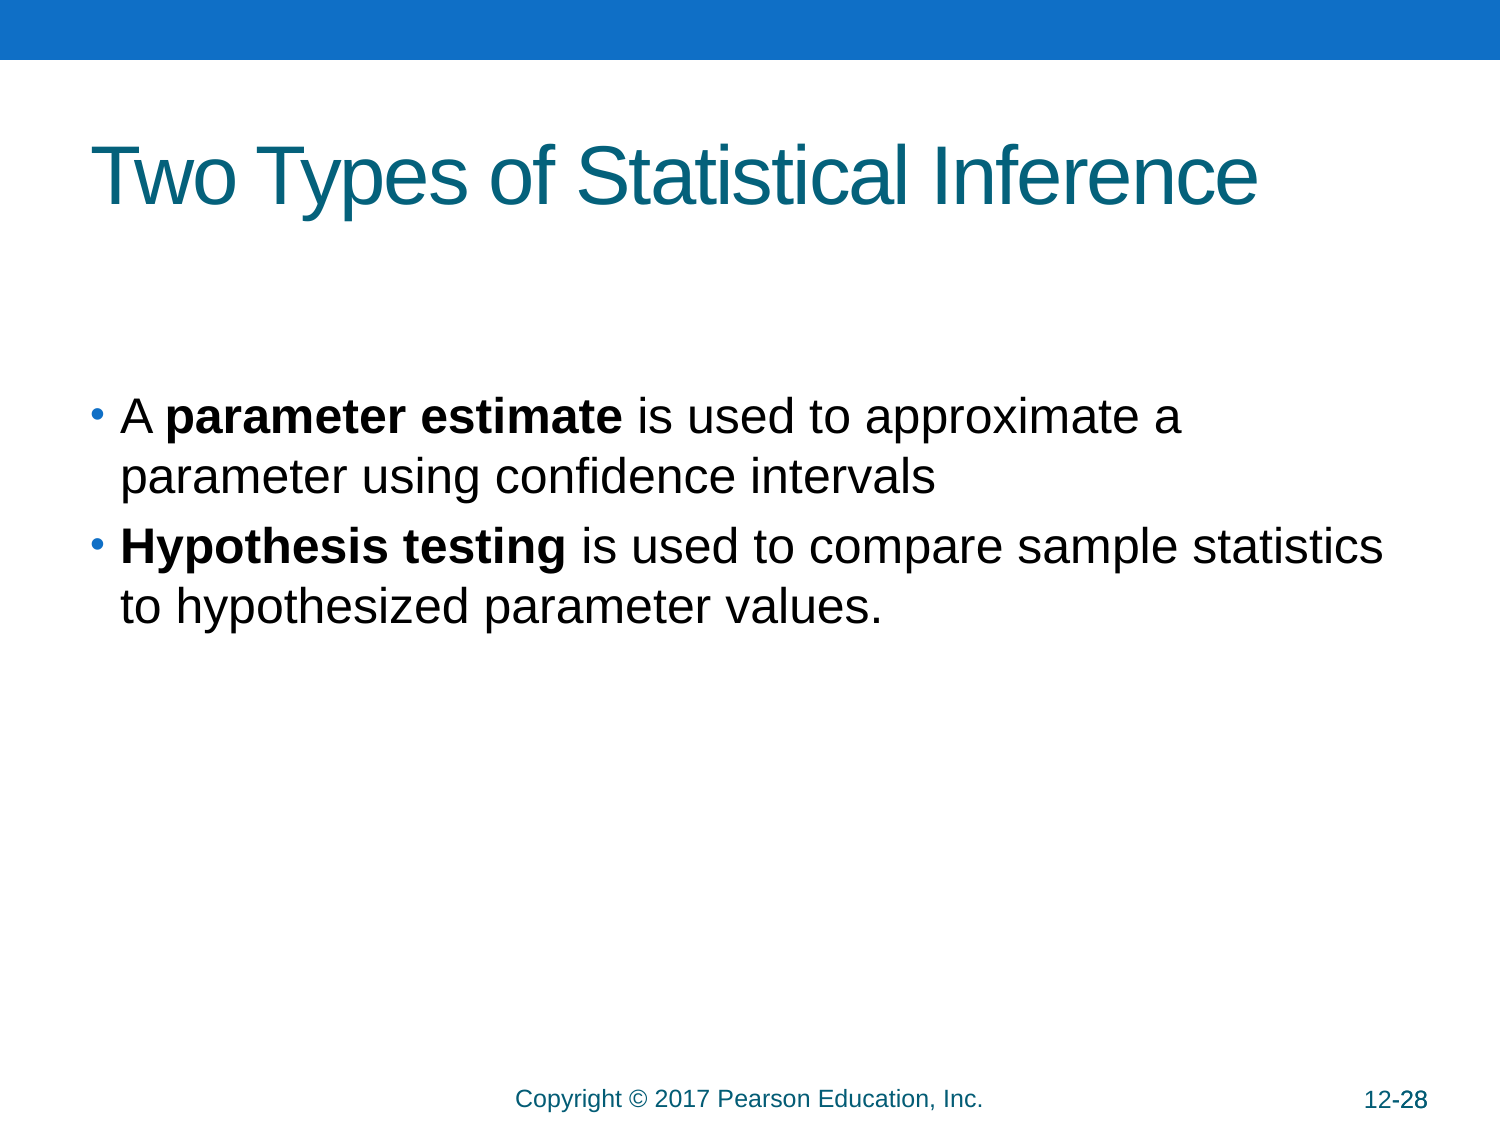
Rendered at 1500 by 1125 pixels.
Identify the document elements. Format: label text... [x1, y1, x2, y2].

list A parameter estimate is used to approximate a parameter using confidence intervals Hypothesis testing is used to compare sample statistics to hypothesized parameter values. [75, 376, 1425, 1125]
title Two Types of Statistical Inference [75, 90, 1425, 253]
